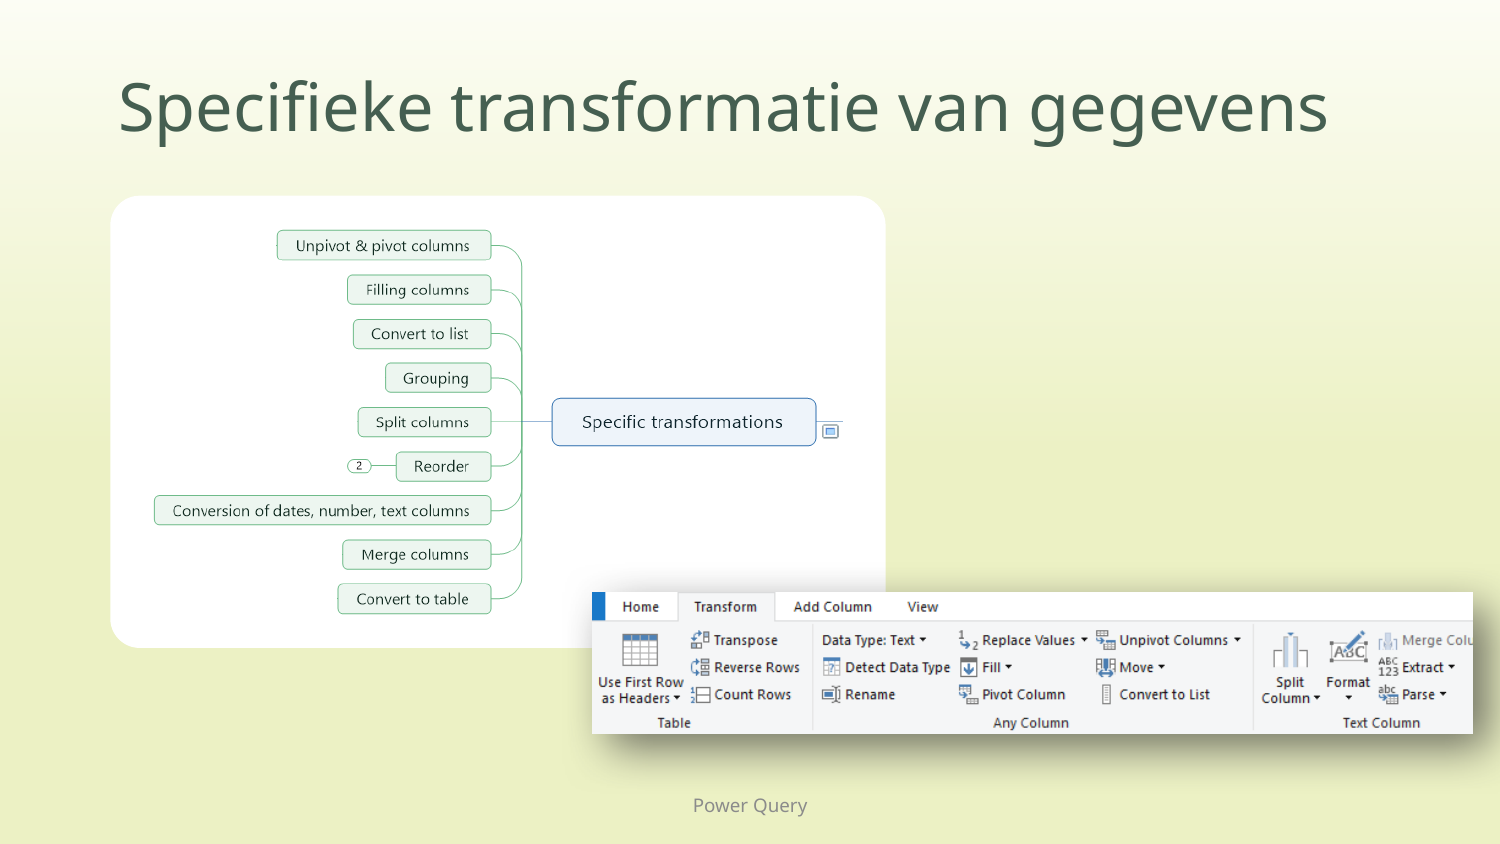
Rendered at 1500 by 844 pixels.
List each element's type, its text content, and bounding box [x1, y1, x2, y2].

title Specifieke transformatie van gegevens [103, 44, 1397, 176]
picture [110, 195, 1474, 734]
footer Power Query [496, 782, 1004, 827]
